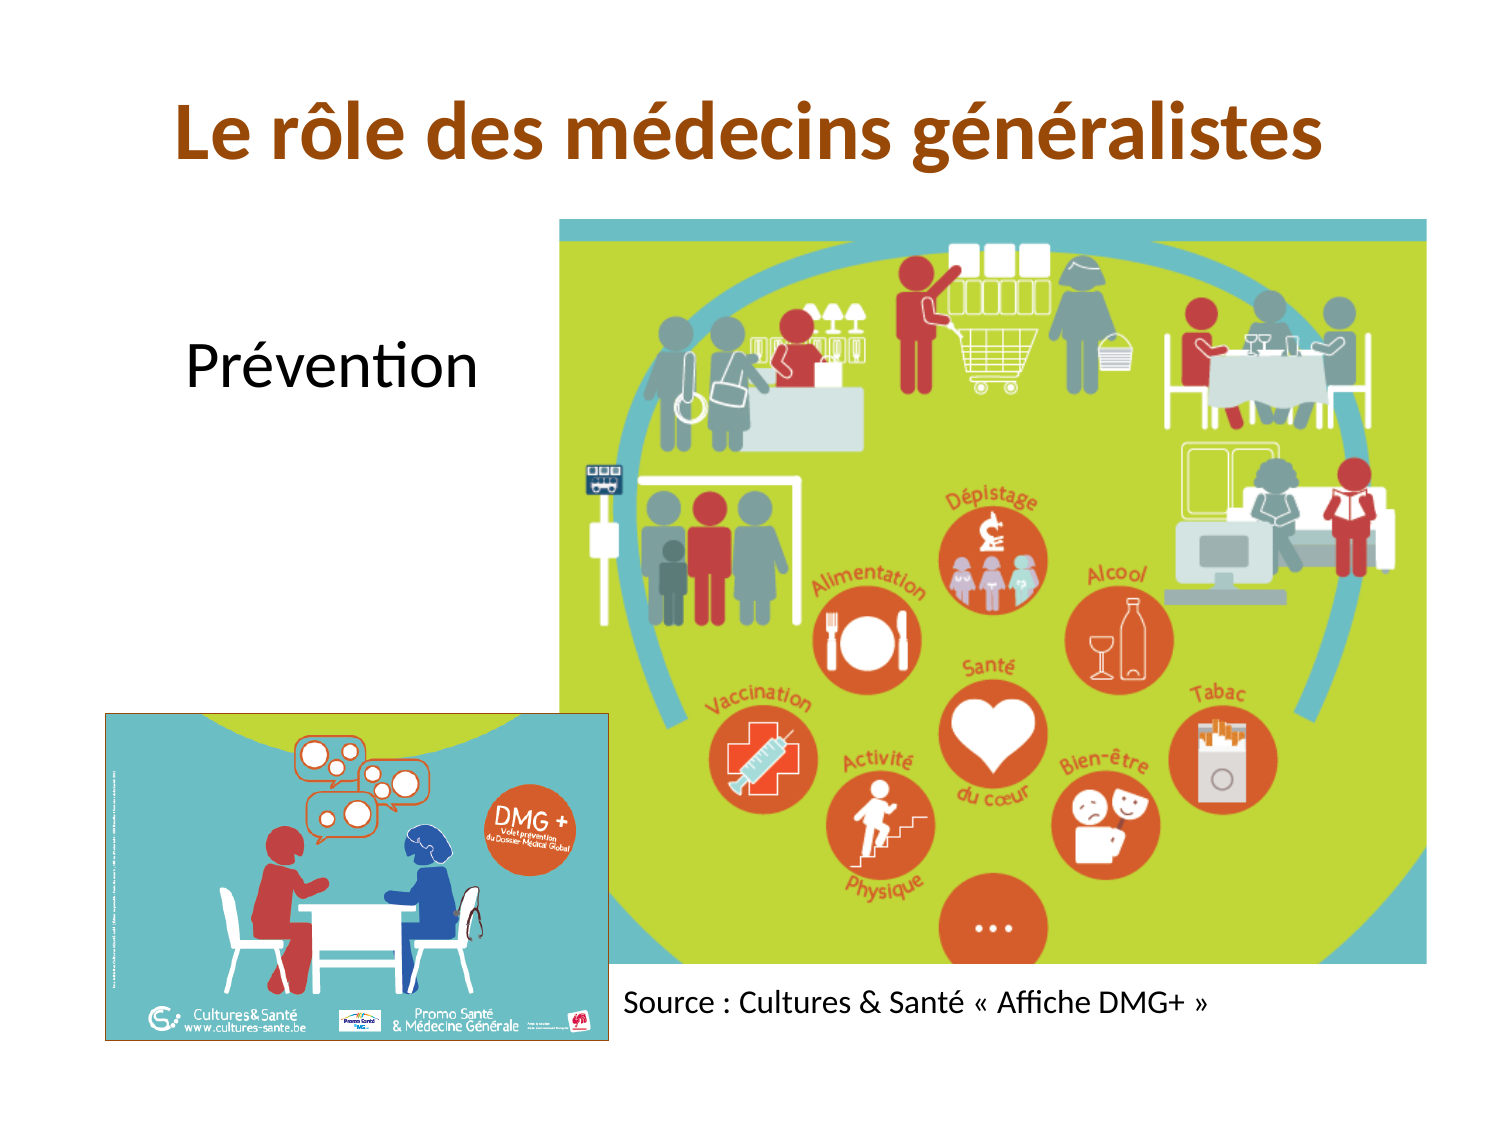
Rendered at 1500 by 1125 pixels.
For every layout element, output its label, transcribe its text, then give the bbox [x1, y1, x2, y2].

text_box Prévention [105, 219, 558, 711]
title Le rôle des médecins généralistes [75, 45, 1425, 209]
picture [105, 219, 1427, 1042]
list Source : Cultures & Santé « Affiche DMG+ » [613, 972, 1425, 1041]
